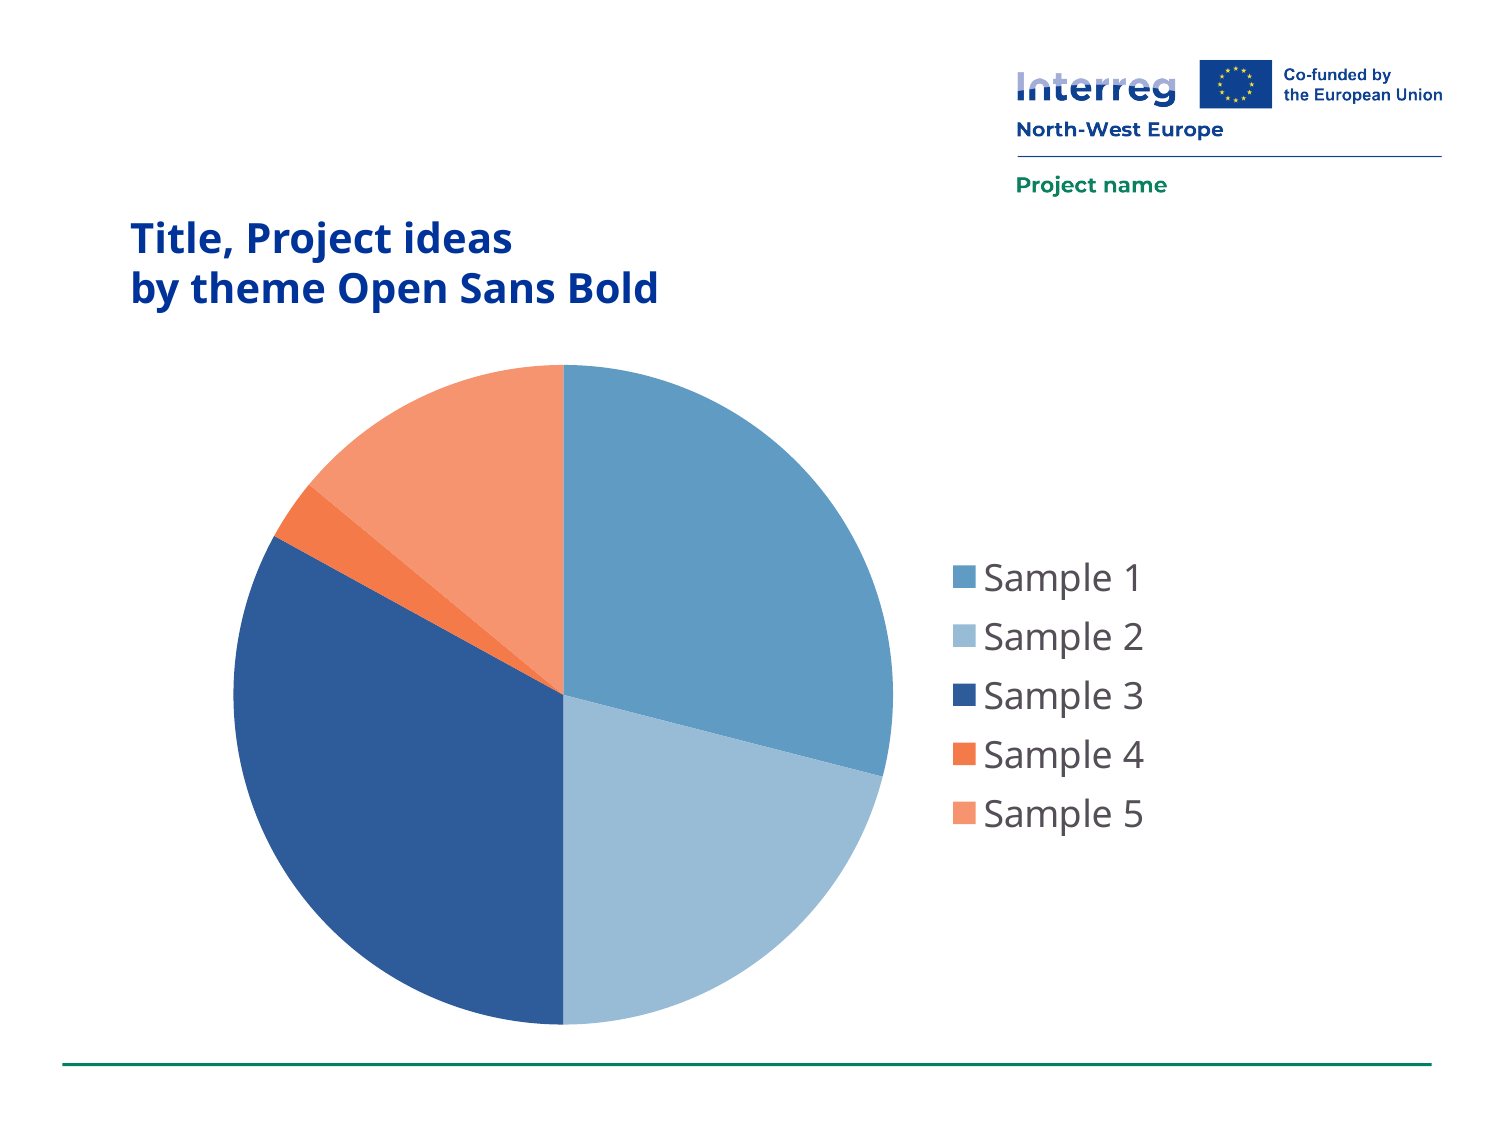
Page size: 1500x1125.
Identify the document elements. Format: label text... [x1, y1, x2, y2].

picture [958, 0, 1500, 252]
chart [185, 351, 1170, 1039]
text_box Title, Project ideas by theme Open Sans Bold [115, 204, 859, 352]
